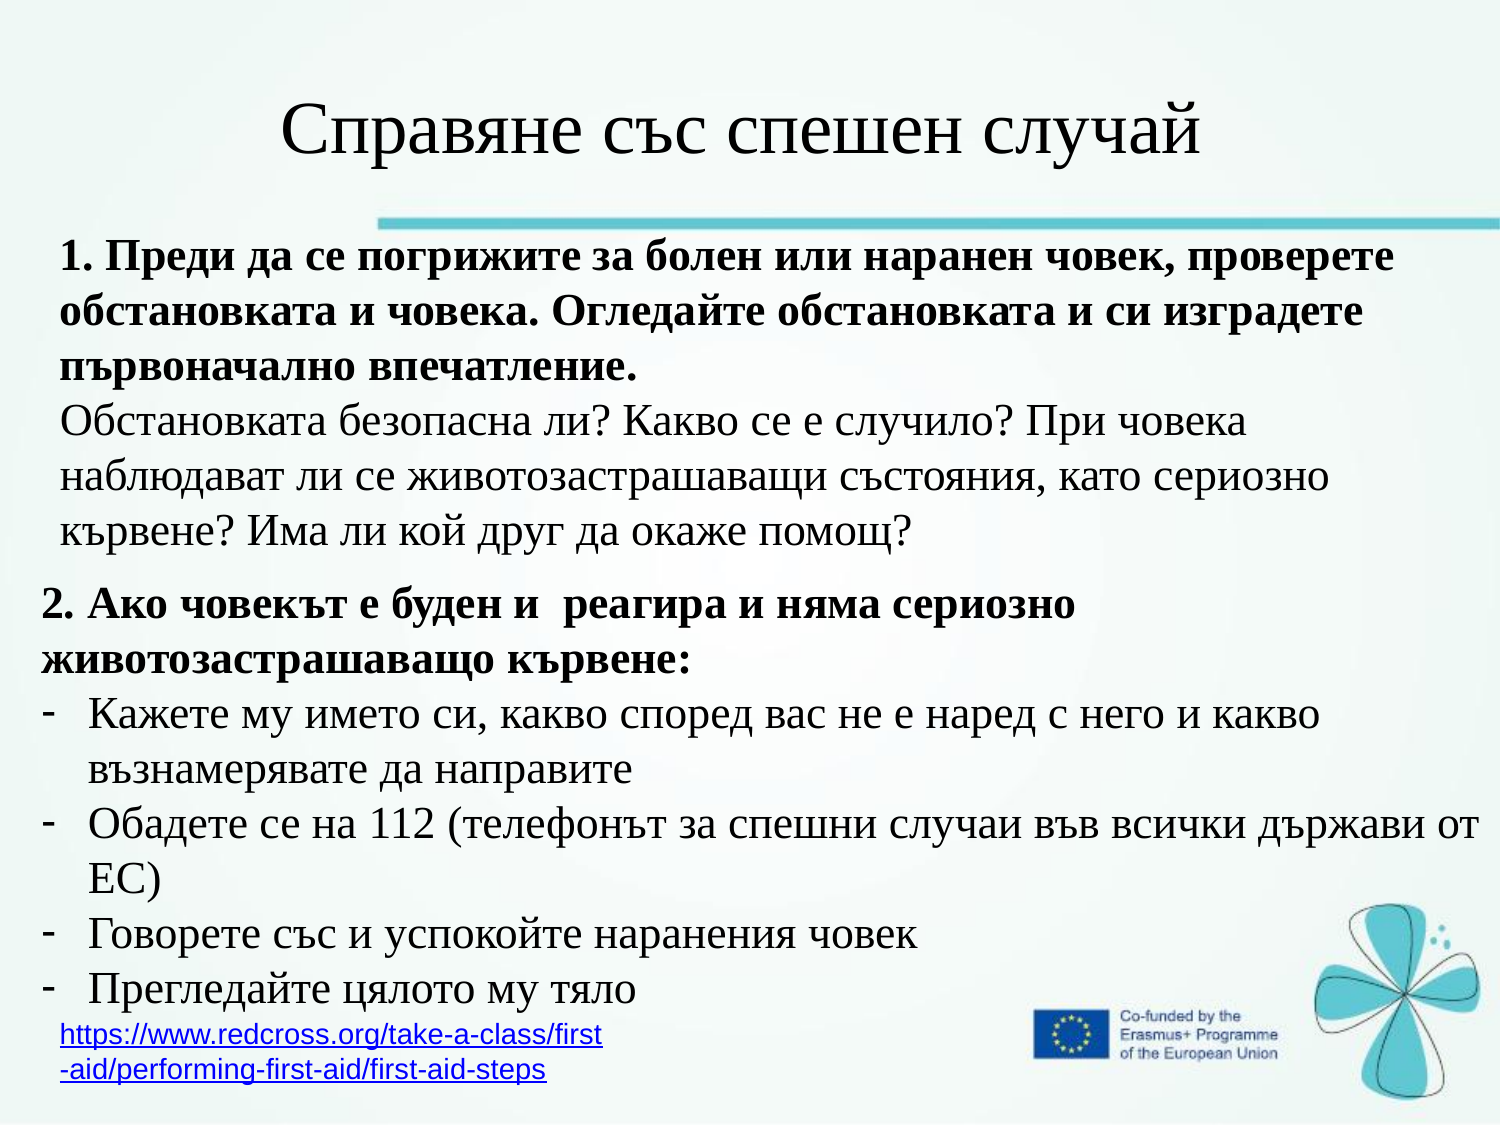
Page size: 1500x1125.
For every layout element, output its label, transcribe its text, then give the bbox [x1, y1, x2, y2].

picture [0, 0, 1500, 1125]
text_box https://www.redcross.org/take-a-class/first-aid/performing-first-aid/first-aid-steps [44, 1008, 1028, 1093]
text_box 1. Преди да се погрижите за болен или наранен човек, проверете обстановката и човека. Огледайте обстановката и си изградете първоначално впечатление. Обстановката безопасна ли? Какво се е случило? При човека наблюдават ли се животозастрашаващи състояния, като сериозно кървене? Има ли кой друг да окаже помощ? [44, 217, 1484, 563]
text_box 2. Ако човекът е буден и реагира и няма сериозно животозастрашаващо кървене: Кажете му името си, какво според вас не е наред с него и какво възнамерявате да направите Обадете се на 112 (телефонът за спешни случаи във всички държави от ЕС) Говорете със и успокойте наранения човек Прегледайте цялото му тяло [26, 565, 1500, 1021]
text_box Справяне със спешен случай [243, 70, 1240, 176]
